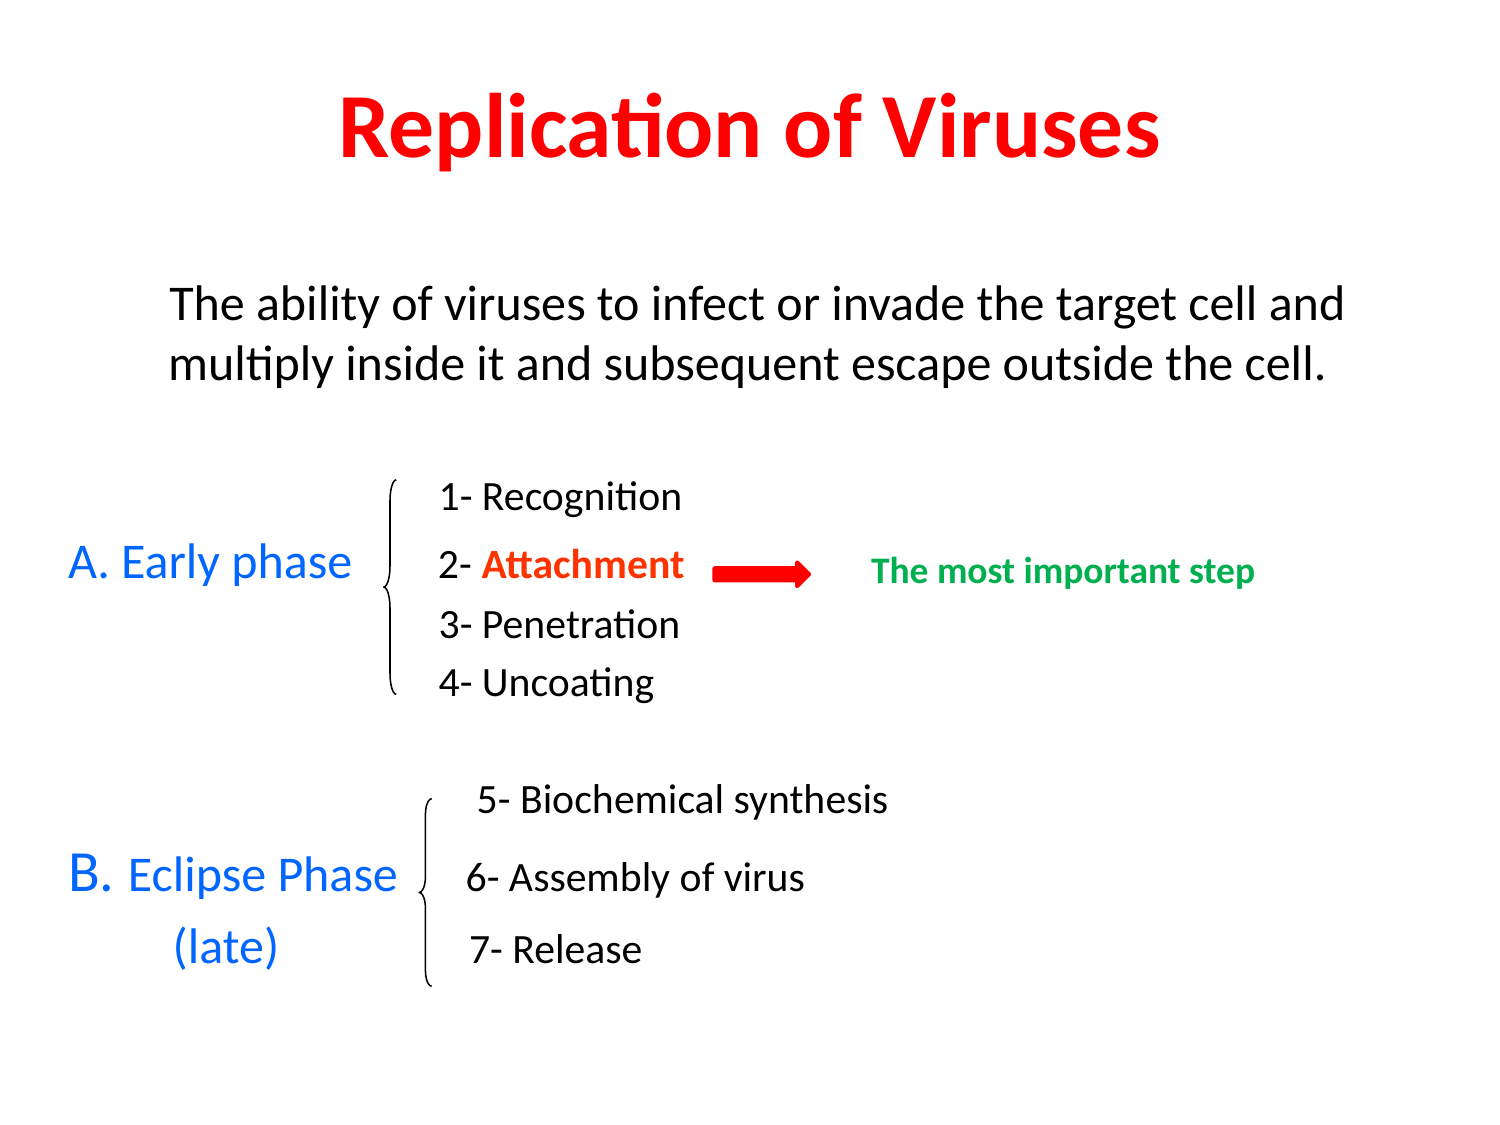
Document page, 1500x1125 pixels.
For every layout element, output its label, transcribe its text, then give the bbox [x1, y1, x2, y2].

text_box [712, 560, 812, 588]
text_box The most important step [856, 538, 1294, 599]
list The ability of viruses to infect or invade the target cell and multiply inside it and subsequent escape outside the cell. 1- Recognition A. Early phase 2- Attachment 3- Penetration 4- Uncoating 5- Biochemical synthesis B. Eclipse Phase 6- Assembly of virus (late) 7- Release [53, 262, 1436, 1005]
text_box [383, 479, 397, 695]
text_box [419, 798, 432, 987]
title Replication of Viruses [75, 45, 1425, 197]
